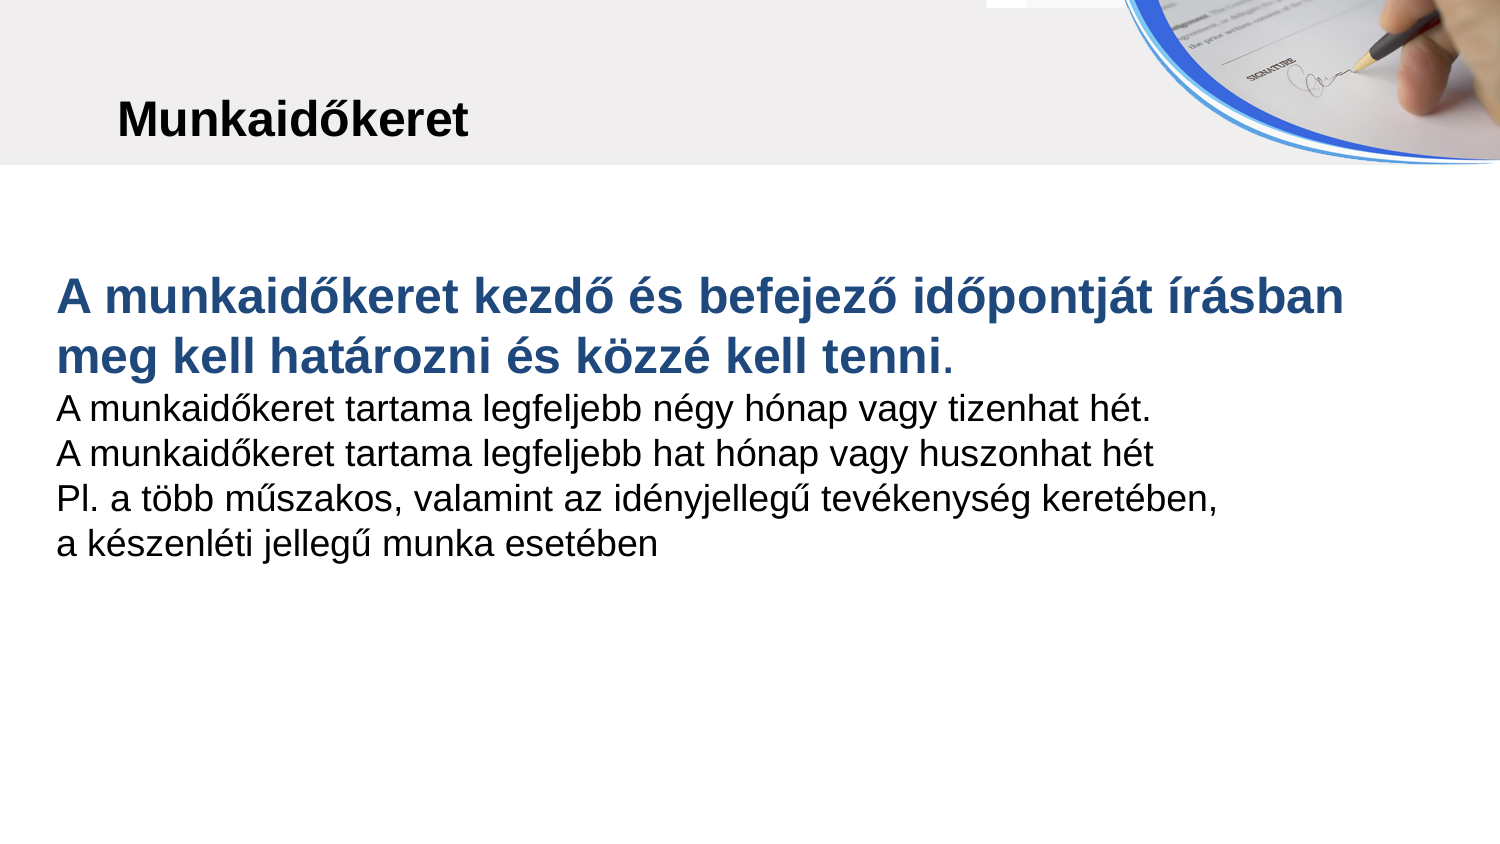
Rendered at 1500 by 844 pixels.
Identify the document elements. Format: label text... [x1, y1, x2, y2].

picture [0, 0, 1500, 844]
text_box A munkaidőkeret kezdő és befejező időpontját írásban meg kell határozni és közzé kell tenni. A munkaidőkeret tartama legfeljebb négy hónap vagy tizenhat hét. A munkaidőkeret tartama legfeljebb hat hónap vagy huszonhat hét Pl. a több műszakos, valamint az idényjellegű tevékenység keretében, a készenléti jellegű munka esetében [41, 256, 1388, 572]
text_box Munkaidőkeret [102, 79, 485, 154]
